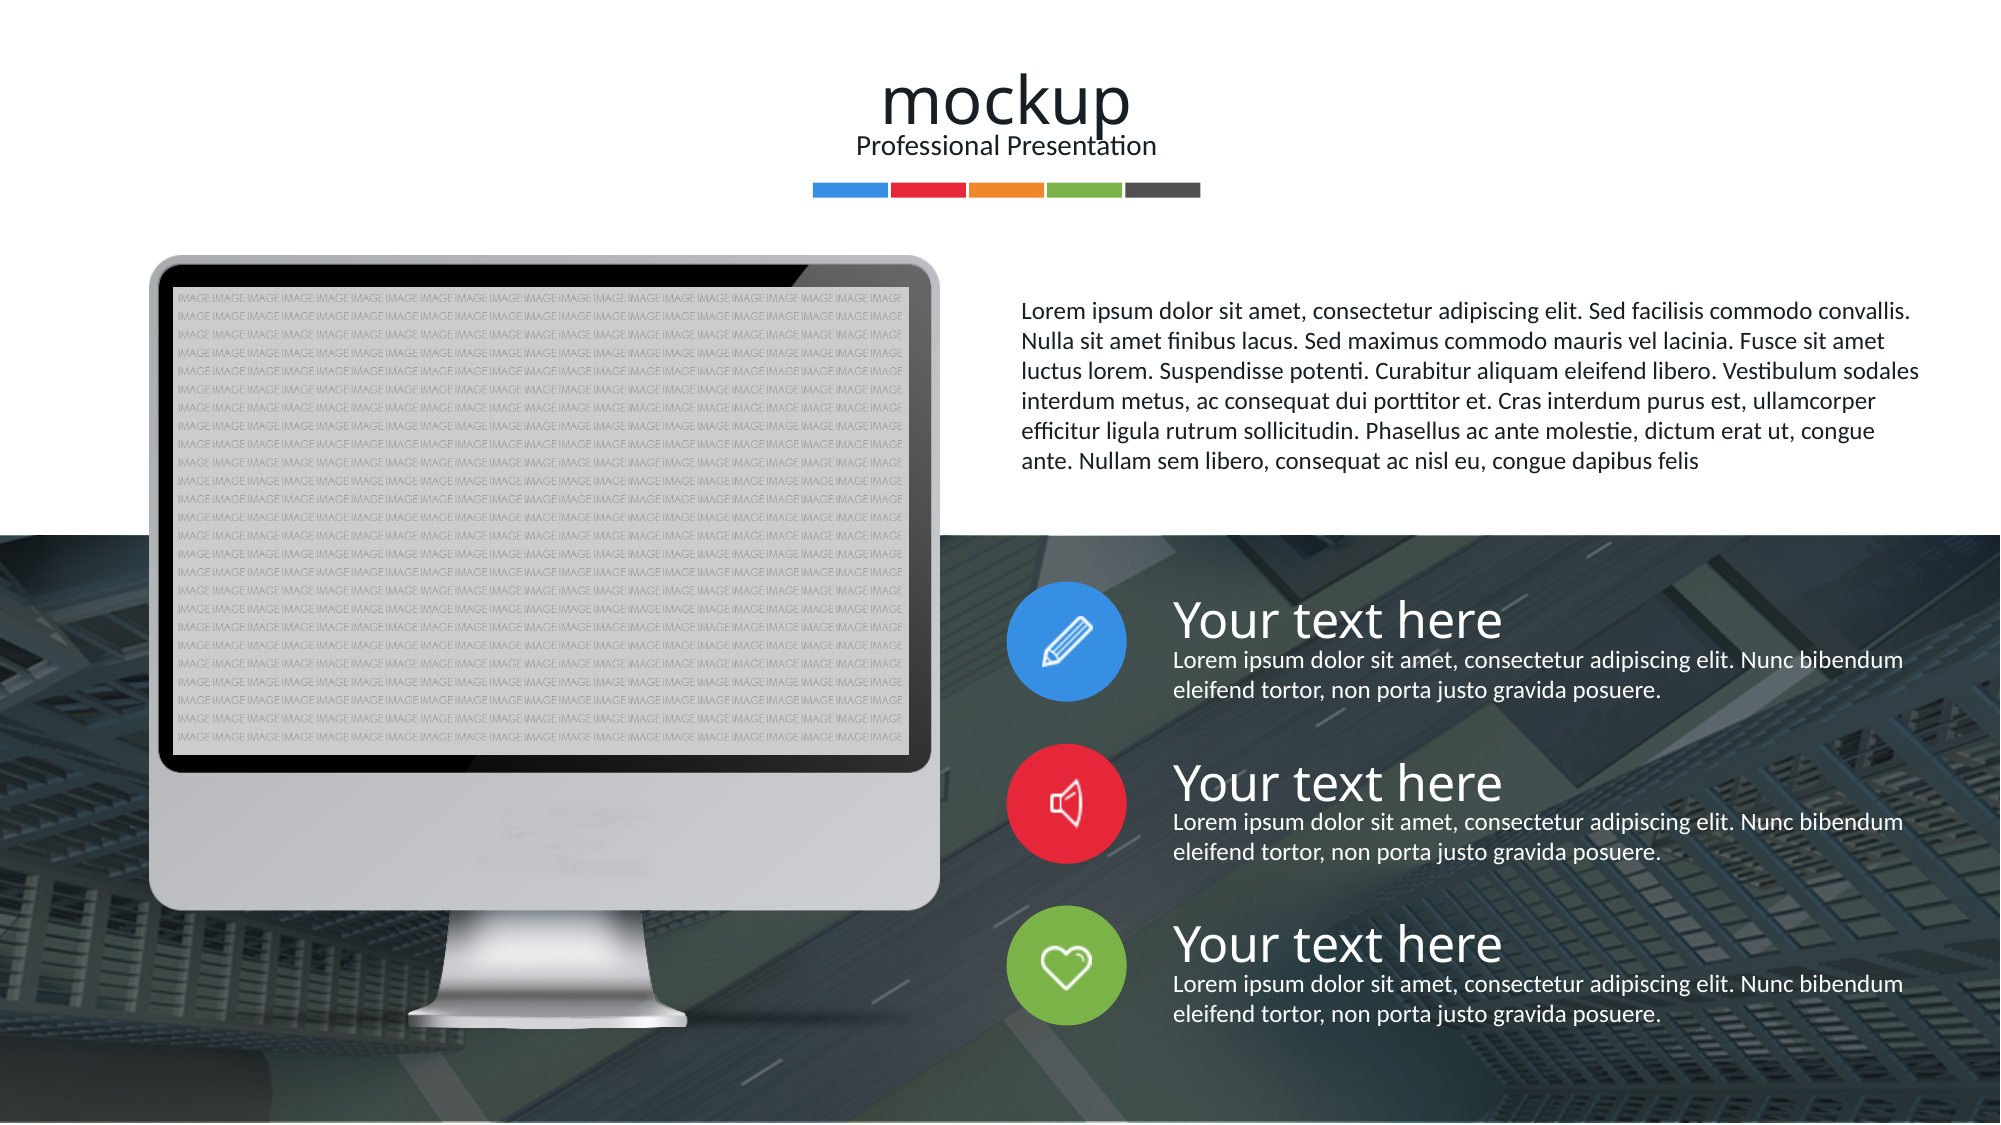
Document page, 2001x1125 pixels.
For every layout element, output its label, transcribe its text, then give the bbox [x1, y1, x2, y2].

picture [1042, 616, 1093, 667]
text_box Your text here [1158, 905, 1967, 981]
text_box [1005, 904, 1128, 1027]
picture [1041, 943, 1092, 994]
text_box Lorem ipsum dolor sit amet, consectetur adipiscing elit. Sed facilisis commodo convallis. Nulla sit amet finibus lacus. Sed maximus commodo mauris vel lacinia. Fusce sit amet luctus lorem. Suspendisse potenti. Curabitur aliquam eleifend libero. Vestibulum sodales interdum metus, ac consequat dui porttitor et. Cras interdum purus est, ullamcorper efficitur ligula rutrum sollicitudin. Phasellus ac ante molestie, dictum erat ut, congue ante. Nullam sem libero, consequat ac nisl eu, congue dapibus felis [1006, 287, 1950, 482]
text_box [0, 535, 2000, 1122]
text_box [6, 50, 2000, 198]
picture [149, 255, 940, 1036]
text_box Lorem ipsum dolor sit amet, consectetur adipiscing elit. Nunc bibendum eleifend tortor, non porta justo gravida posuere. [1158, 819, 1967, 874]
text_box [1005, 742, 1128, 865]
text_box Lorem ipsum dolor sit amet, consectetur adipiscing elit. Nunc bibendum eleifend tortor, non porta justo gravida posuere. [1158, 981, 1967, 1035]
text_box Your text here [1158, 743, 1967, 819]
text_box [1005, 580, 1128, 703]
picture [1041, 778, 1092, 829]
text_box Your text here [1158, 581, 1967, 657]
text_box Lorem ipsum dolor sit amet, consectetur adipiscing elit. Nunc bibendum eleifend tortor, non porta justo gravida posuere. [1158, 657, 1967, 711]
